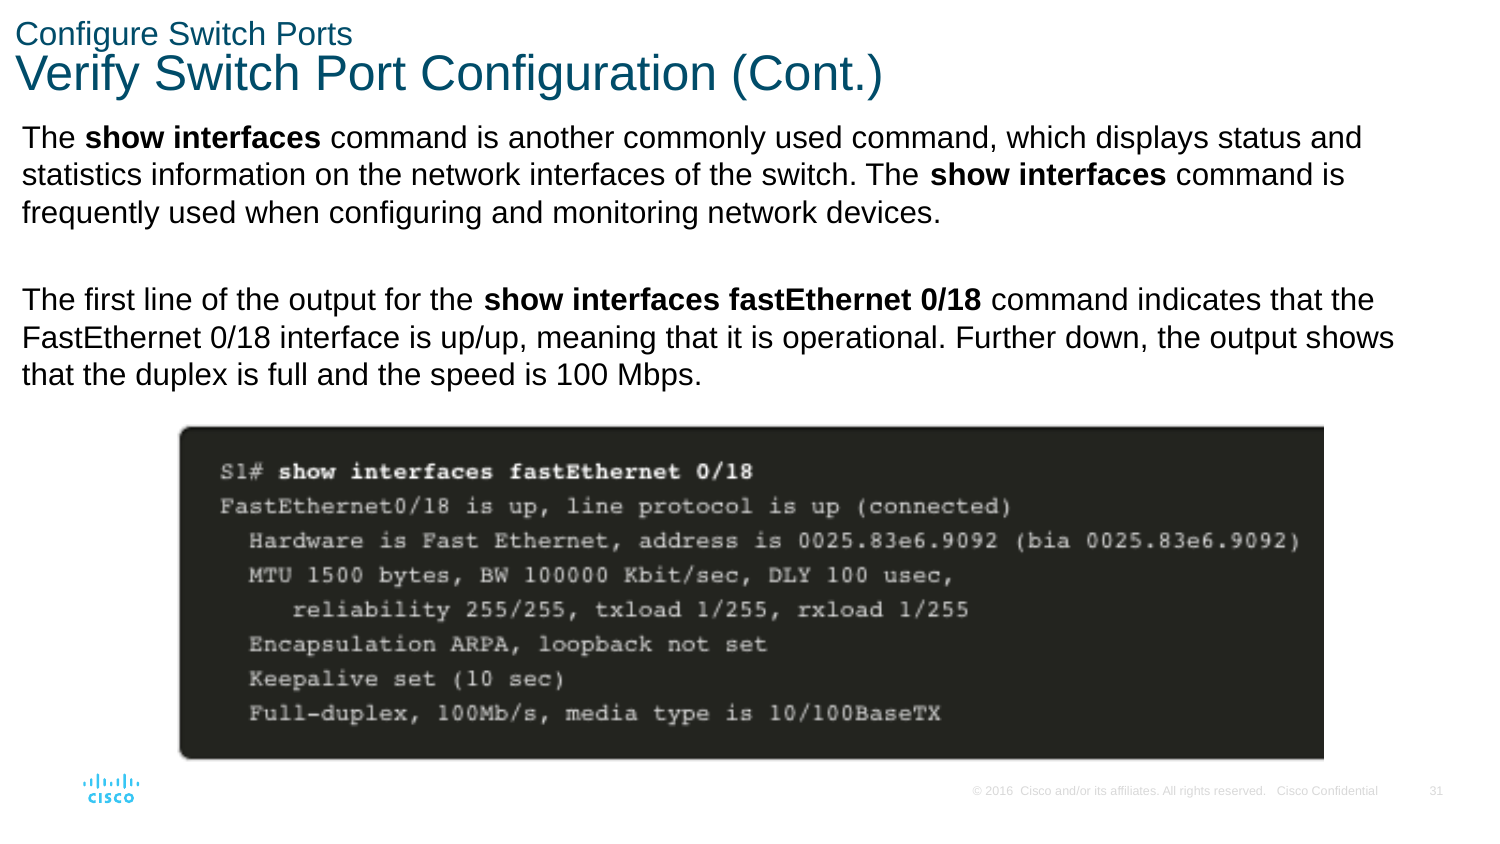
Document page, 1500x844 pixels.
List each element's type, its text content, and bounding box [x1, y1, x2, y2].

picture [175, 421, 1325, 779]
list The show interfaces command is another commonly used command, which displays status and statistics information on the network interfaces of the switch. The show interfaces command is frequently used when configuring and monitoring network devices. The first line of the output for the show interfaces fastEthernet 0/18 command indicates that the FastEthernet 0/18 interface is up/up, meaning that it is operational. Further down, the output shows that the duplex is full and the speed is 100 Mbps. [6, 109, 1430, 402]
title Configure Switch Ports Verify Switch Port Configuration (Cont.) [0, 0, 1369, 121]
